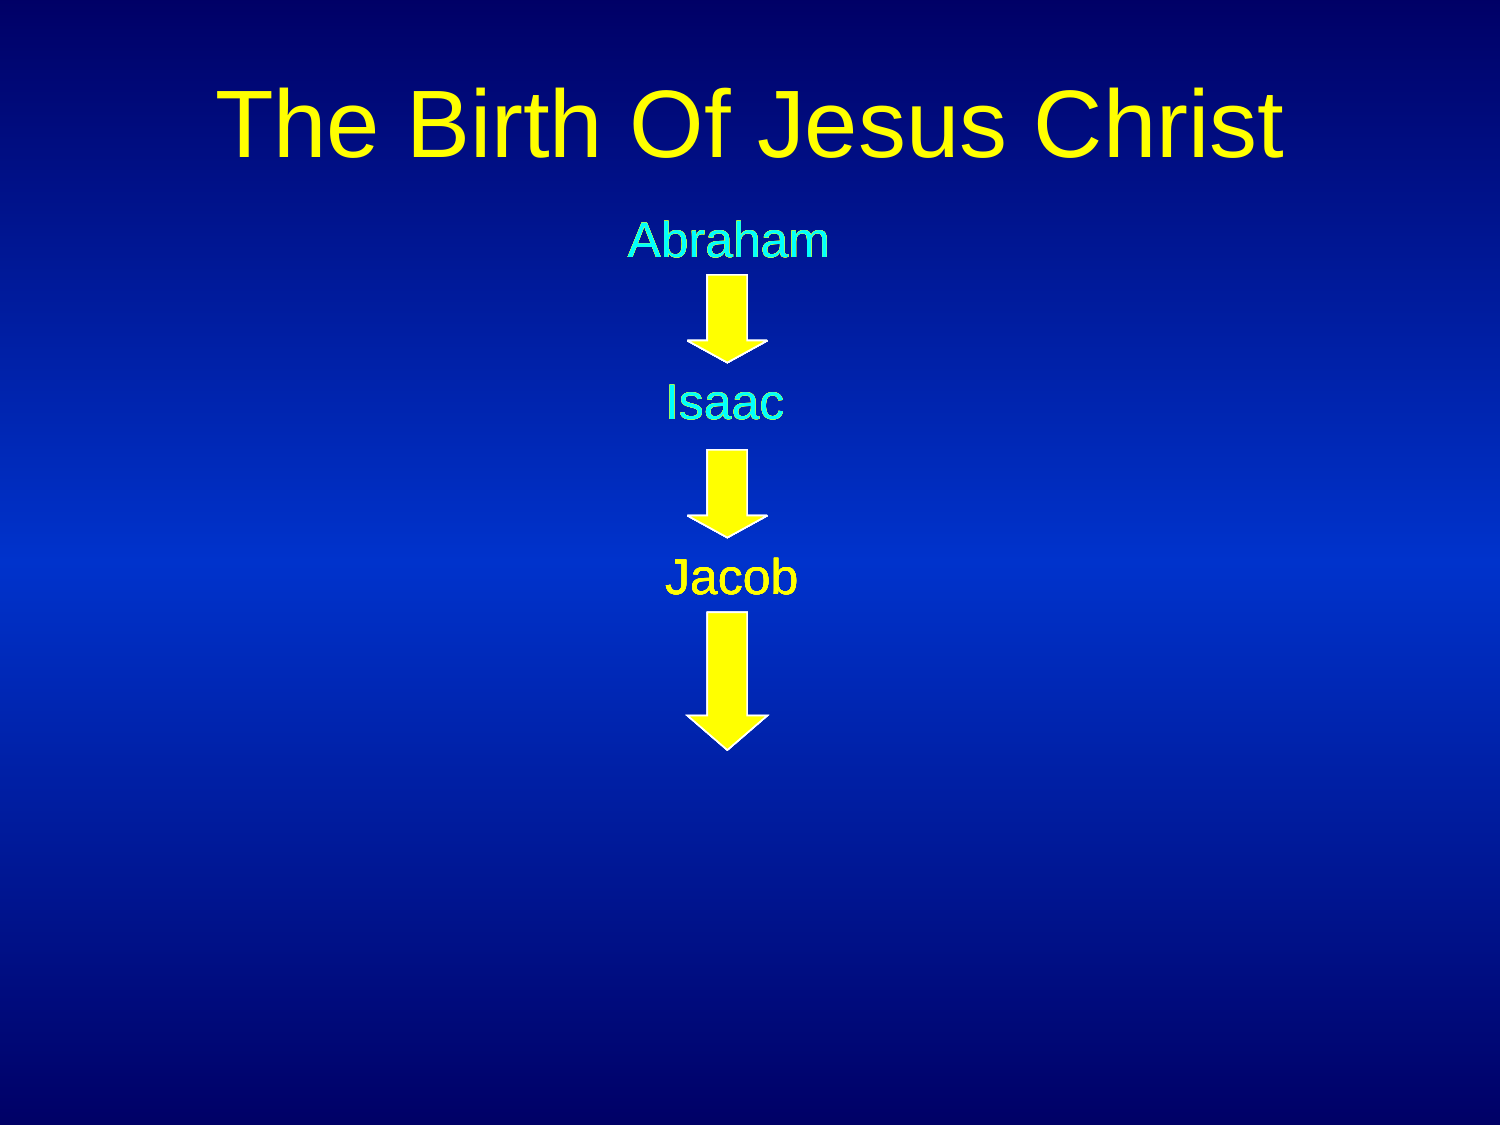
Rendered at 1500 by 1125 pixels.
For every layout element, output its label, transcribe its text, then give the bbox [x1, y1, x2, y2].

text_box Jacob [650, 537, 814, 613]
text_box [687, 613, 768, 750]
text_box Abraham [612, 199, 846, 275]
text_box Isaac [650, 362, 800, 438]
text_box [687, 274, 768, 363]
text_box [687, 449, 768, 538]
title The Birth Of Jesus Christ [37, 24, 1463, 213]
